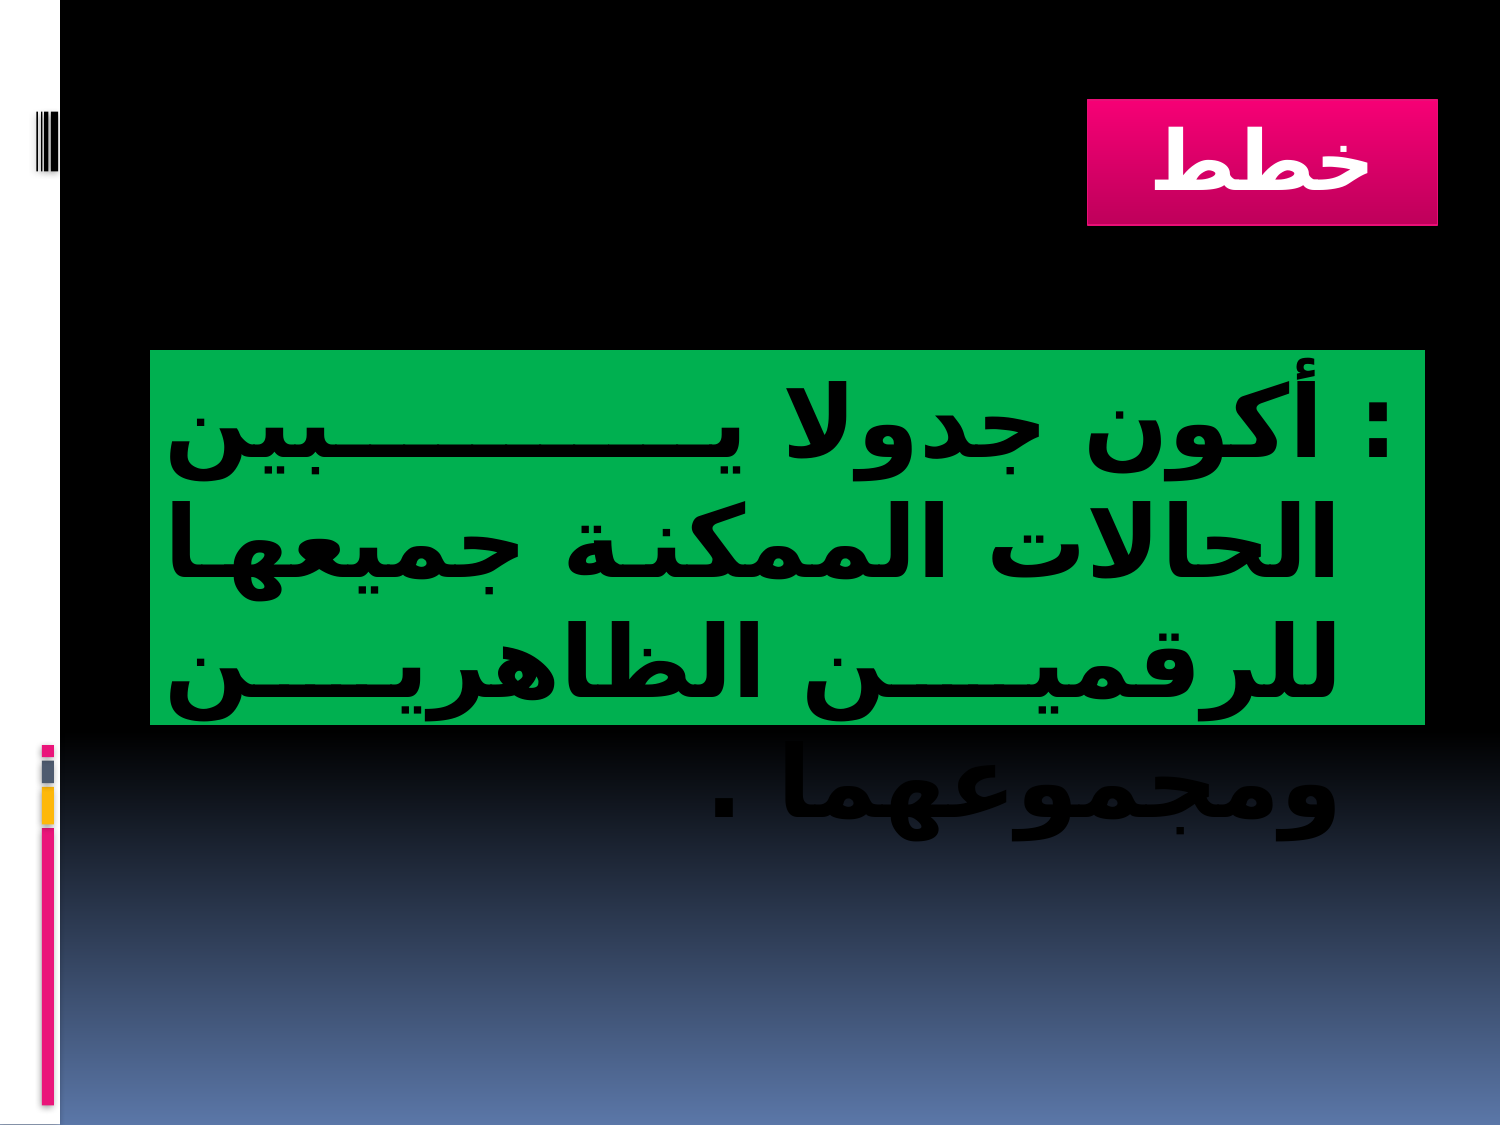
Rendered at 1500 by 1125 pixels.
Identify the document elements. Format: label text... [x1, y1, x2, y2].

title خطط [1087, 99, 1438, 226]
list : أكون جدولا يبين الحالات الممكنة جميعها للرقمين الظاهرين ومجموعهما . [150, 350, 1425, 725]
